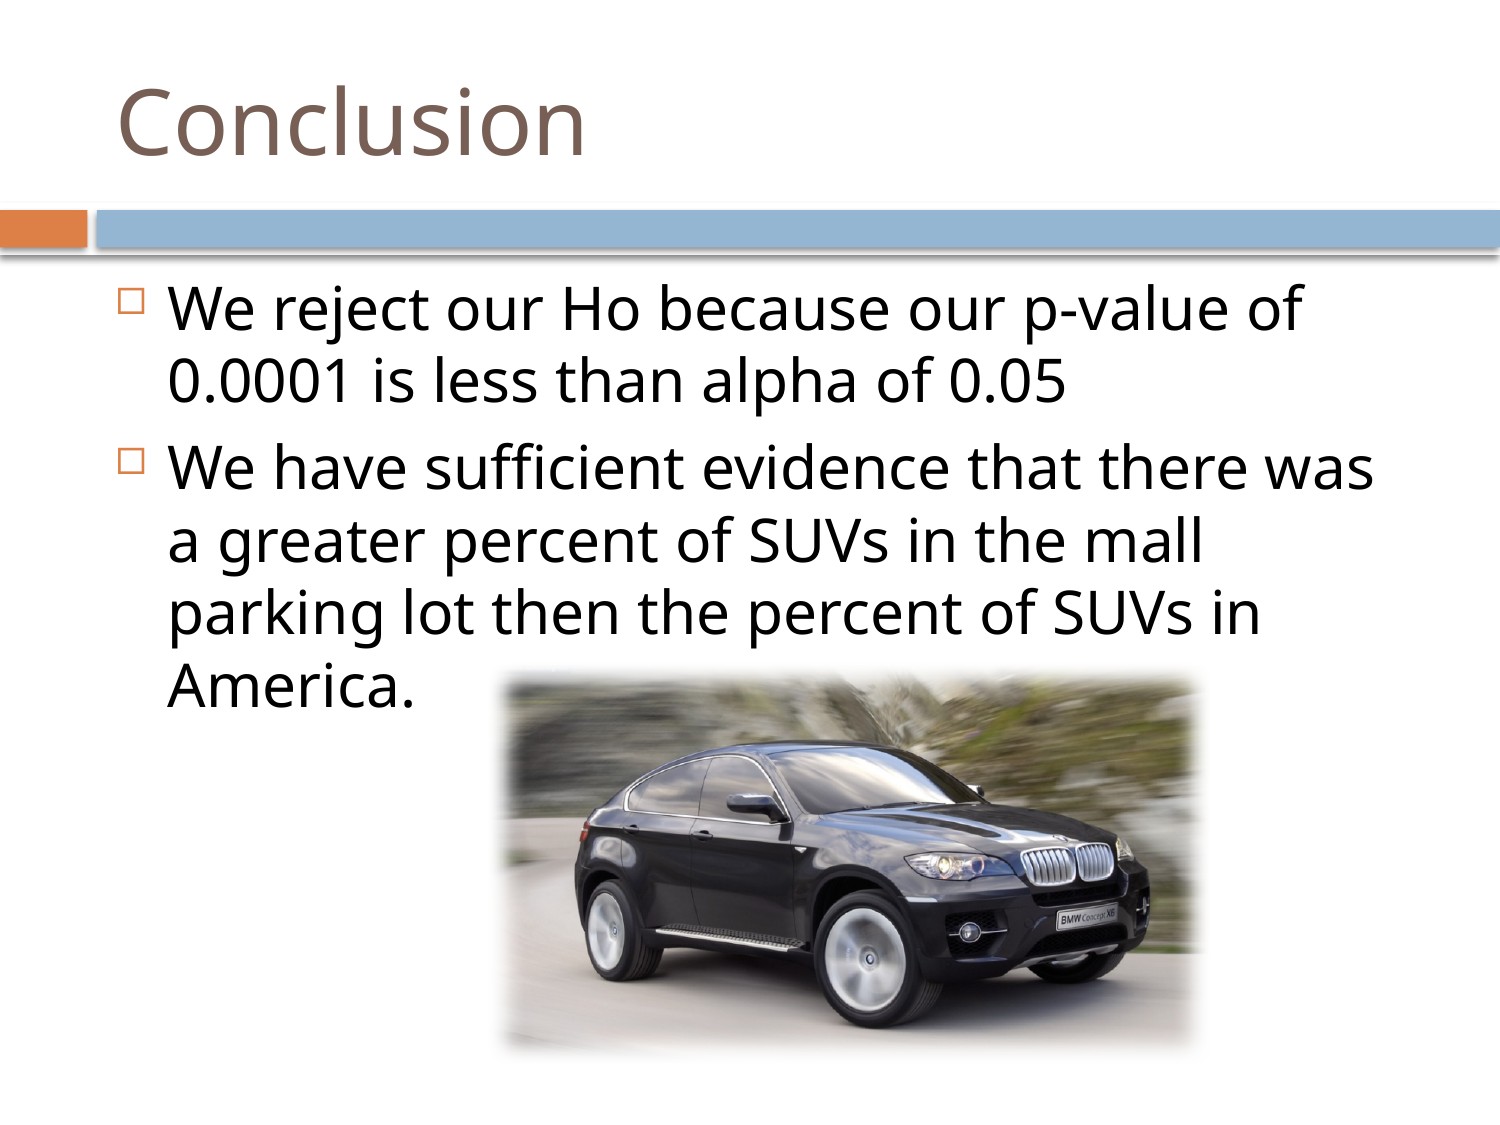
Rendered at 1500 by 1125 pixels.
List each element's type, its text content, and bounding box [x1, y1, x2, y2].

title Conclusion [100, 37, 1438, 200]
picture [487, 662, 1212, 1065]
list We reject our Ho because our p-value of 0.0001 is less than alpha of 0.05 We have sufficient evidence that there was a greater percent of SUVs in the mall parking lot then the percent of SUVs in America. [100, 262, 1438, 1000]
